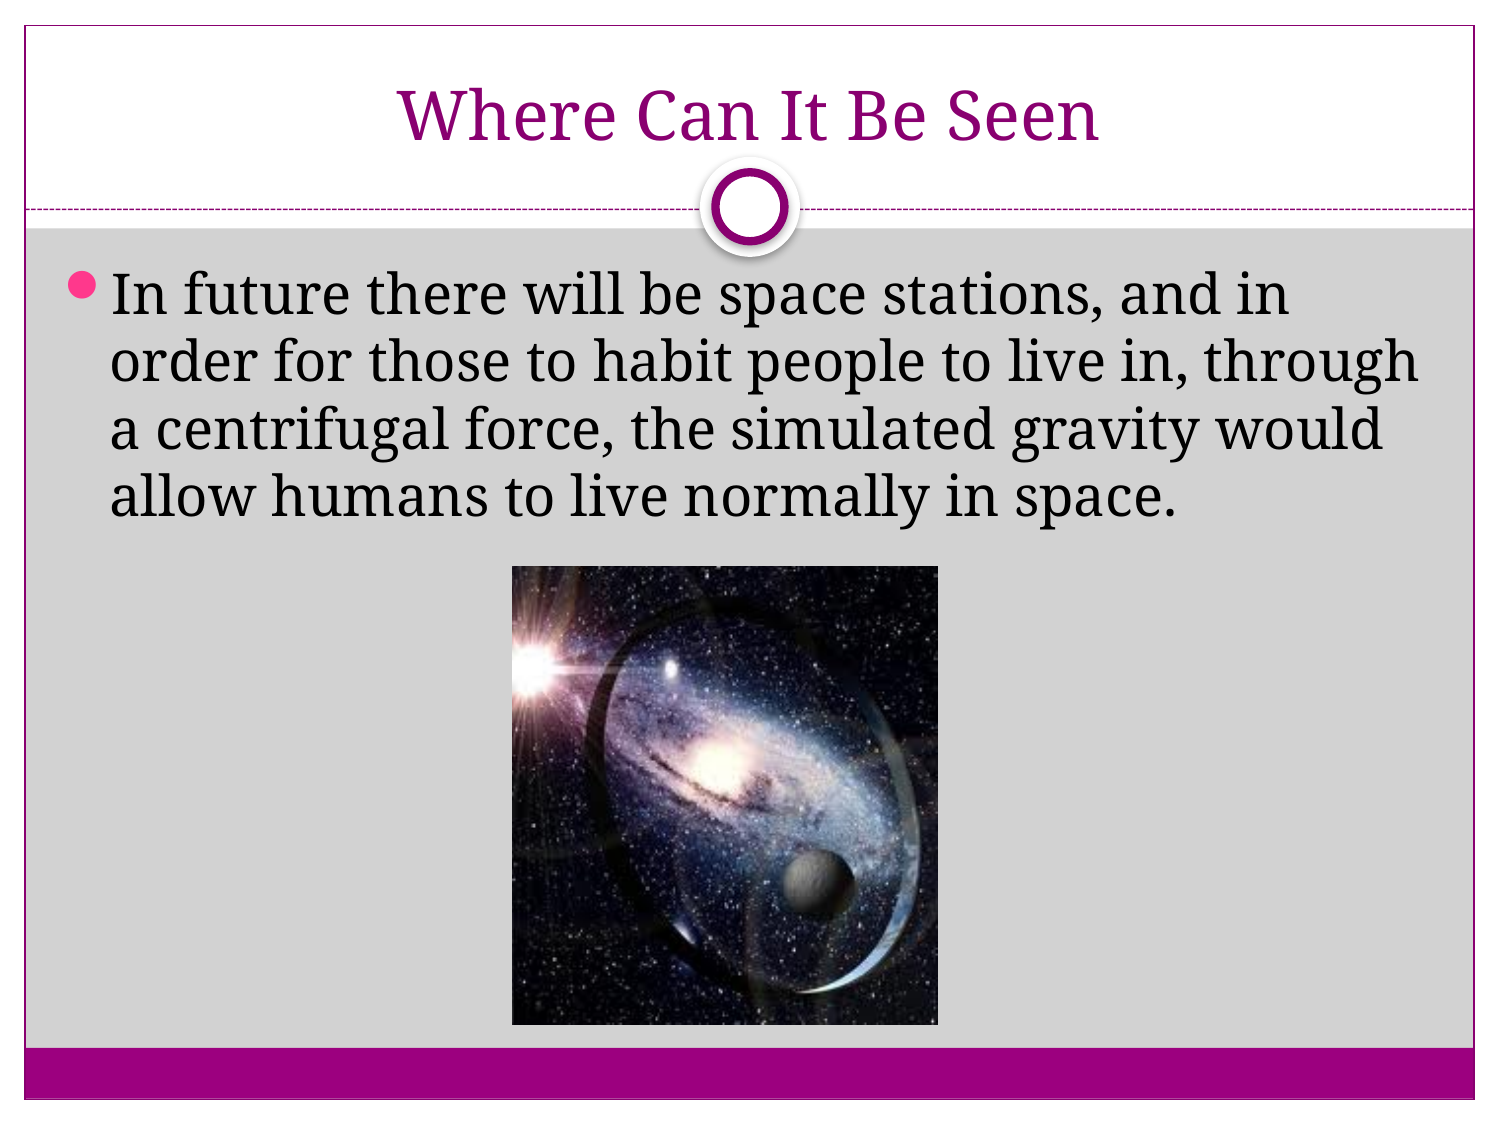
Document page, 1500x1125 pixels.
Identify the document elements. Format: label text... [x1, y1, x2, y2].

list In future there will be space stations, and in order for those to habit people to live in, through a centrifugal force, the simulated gravity would allow humans to live normally in space. [49, 250, 1445, 1001]
picture [512, 566, 938, 1026]
title Where Can It Be Seen [49, 37, 1450, 162]
